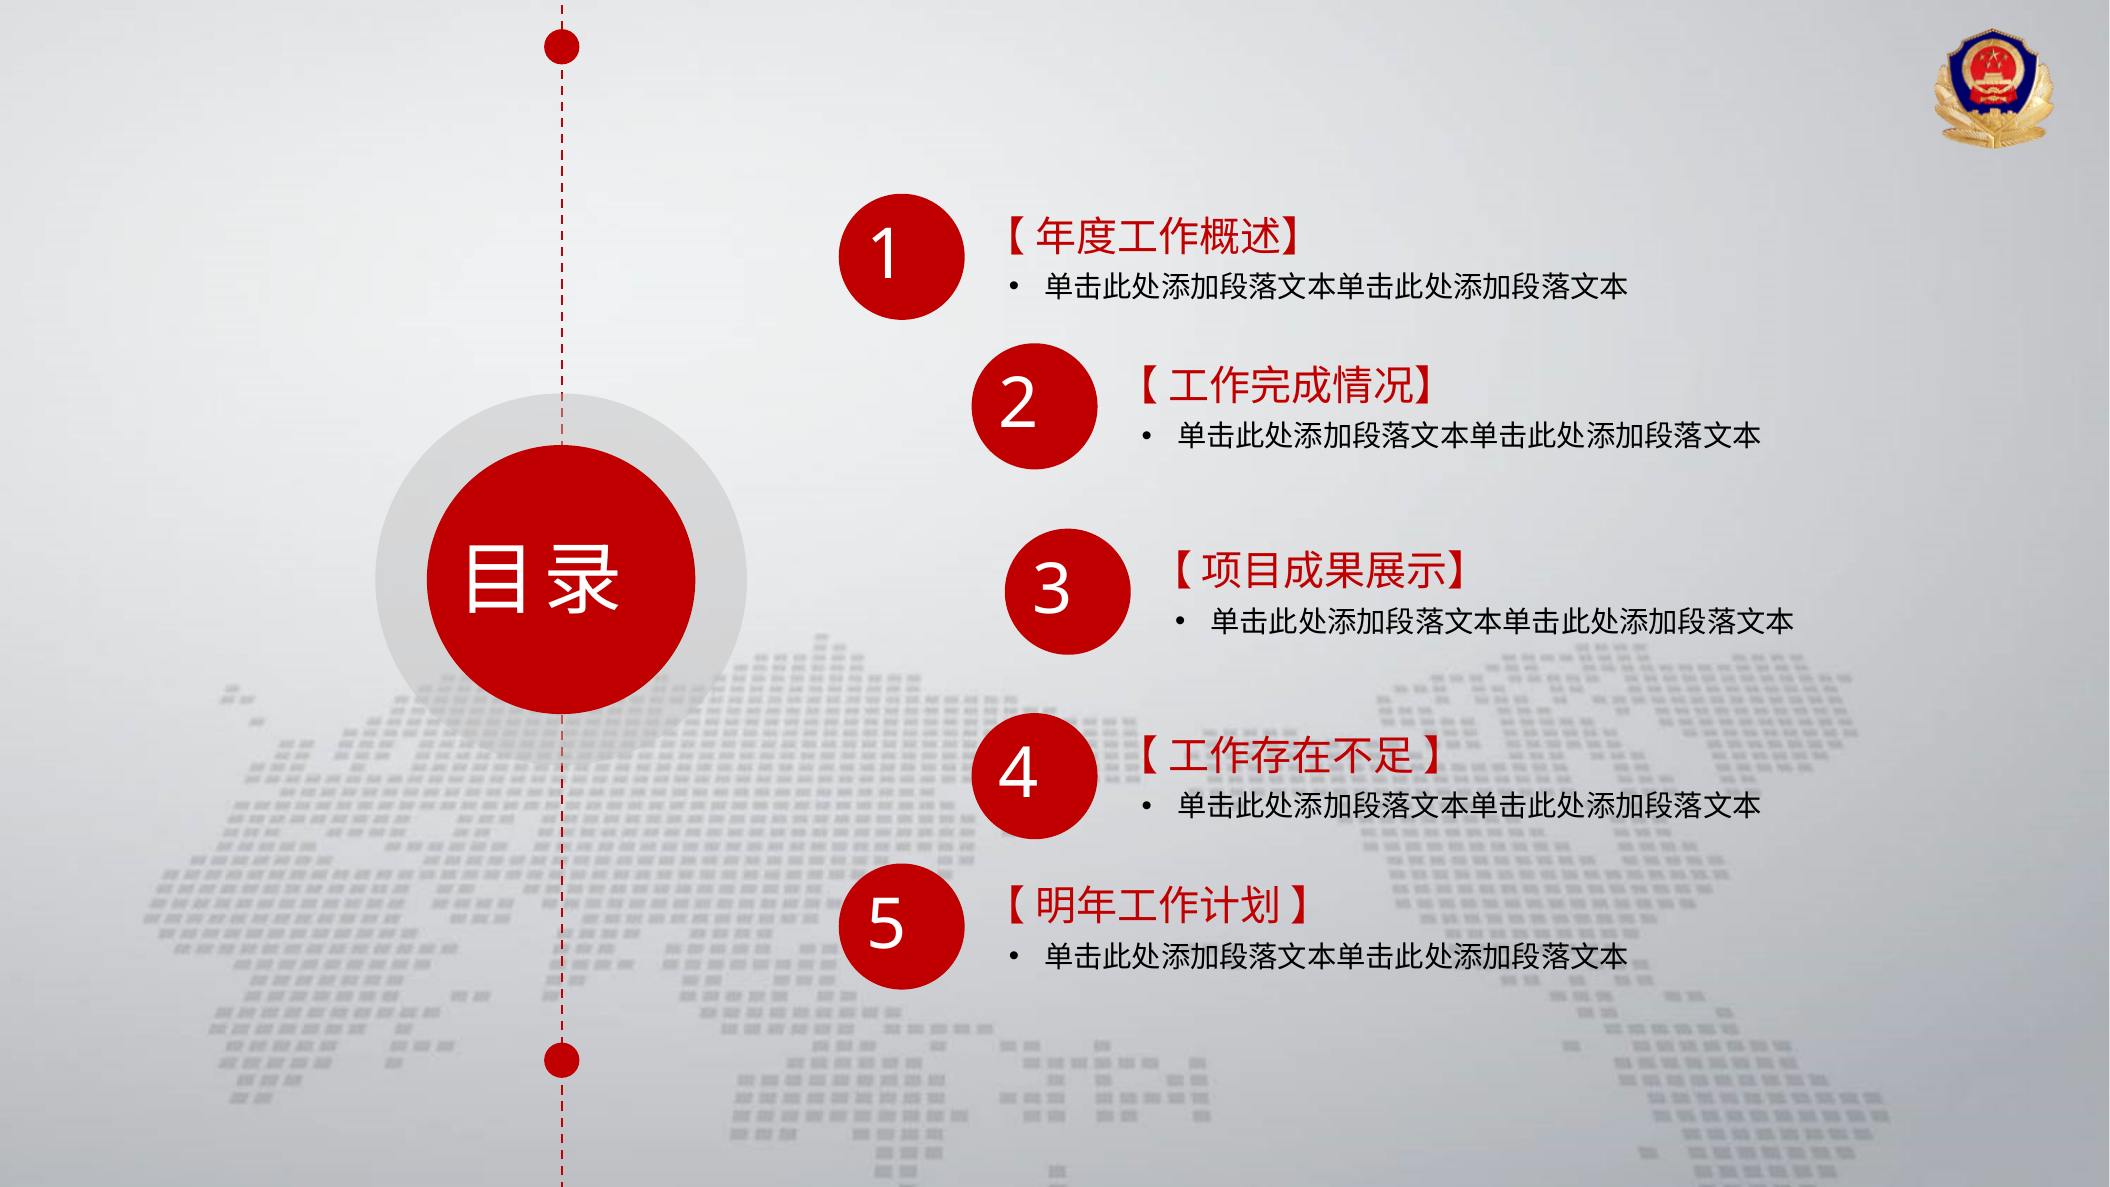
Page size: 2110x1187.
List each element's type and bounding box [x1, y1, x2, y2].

text_box [375, 393, 747, 766]
text_box [544, 766, 580, 1187]
picture [580, 0, 2110, 1187]
text_box [544, 0, 580, 393]
picture [0, 0, 544, 1187]
text_box [838, 847, 1702, 990]
text_box [1004, 512, 1868, 655]
text_box [838, 177, 1702, 320]
text_box [971, 697, 1834, 840]
text_box [971, 327, 1834, 470]
